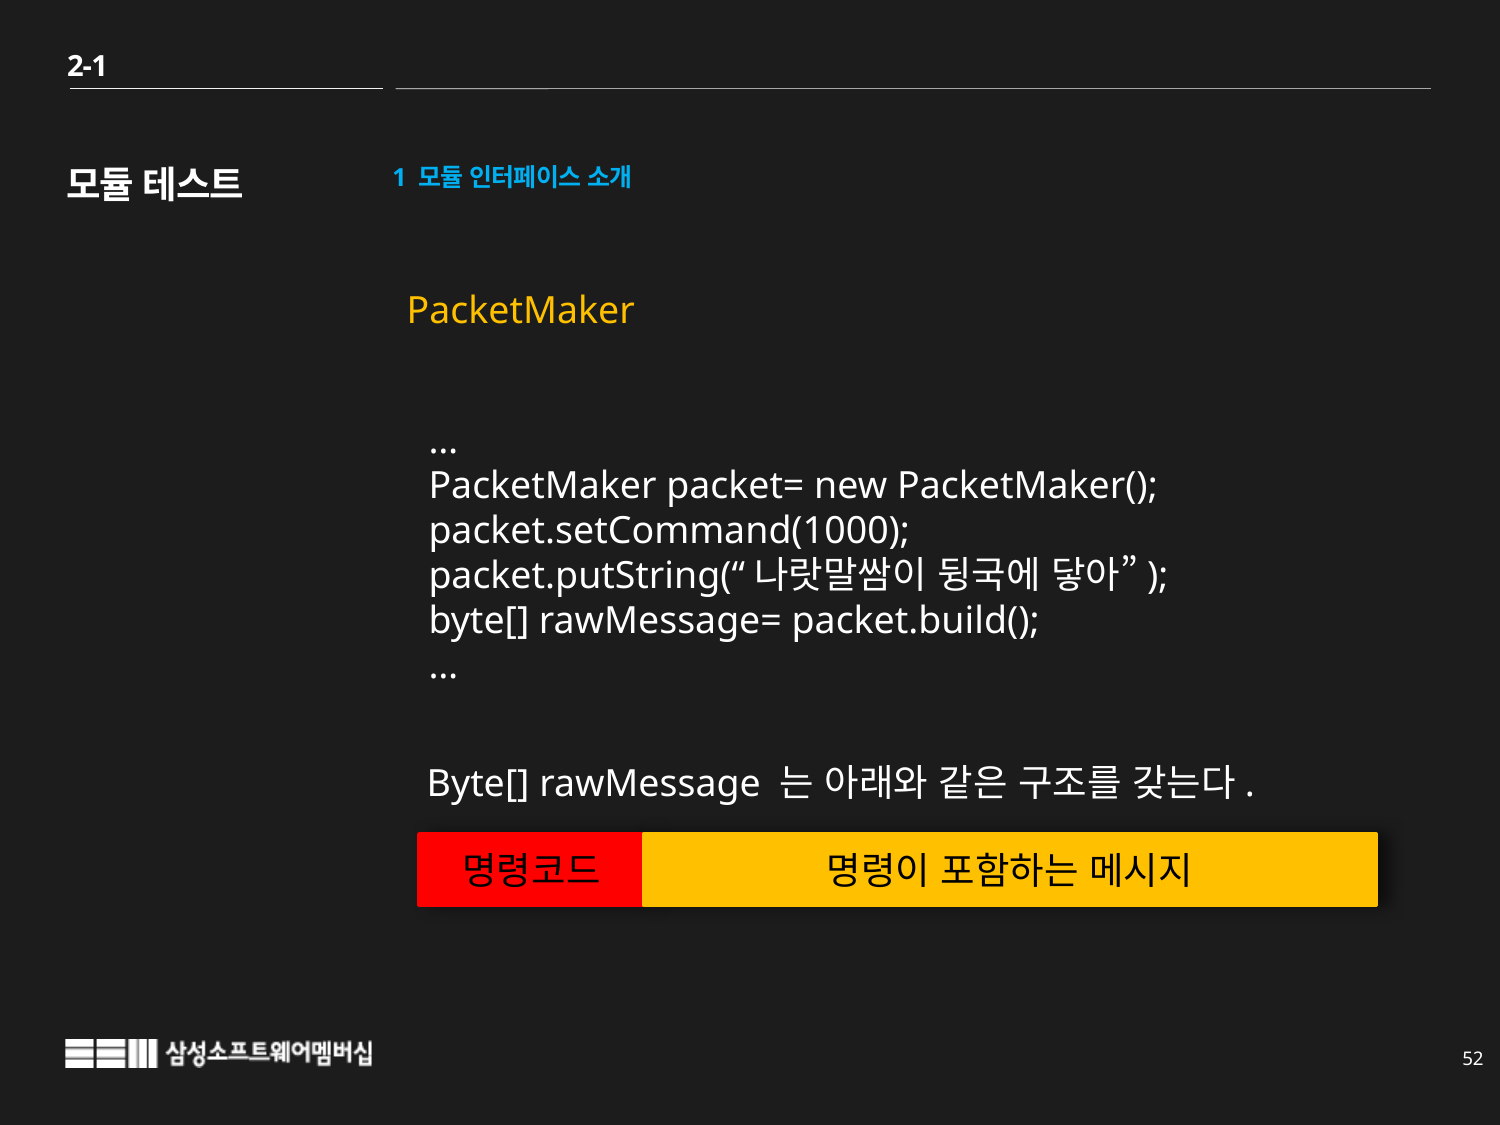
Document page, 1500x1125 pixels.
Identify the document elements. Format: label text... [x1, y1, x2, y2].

text_box 52 [1377, 1039, 1499, 1080]
text_box 모듈 테스트 [51, 149, 338, 214]
text_box 명령코드 [417, 832, 642, 907]
text_box 명령이 포함하는 메시지 [642, 832, 1378, 907]
text_box 1 모듈 인터페이스 소개 [377, 154, 803, 199]
text_box … PacketMaker packet= new PacketMaker(); packet.setCommand(1000); packet.putString(“나랏말쌈이 뒹국에 닿아”); byte[] rawMessage= packet.build(); … [413, 408, 1184, 694]
text_box PacketMaker [391, 278, 660, 339]
text_box 2-1 [52, 39, 123, 90]
text_box Byte[] rawMessage 는 아래와 같은 구조를 갖는다. [411, 751, 1270, 812]
picture [64, 1039, 375, 1068]
